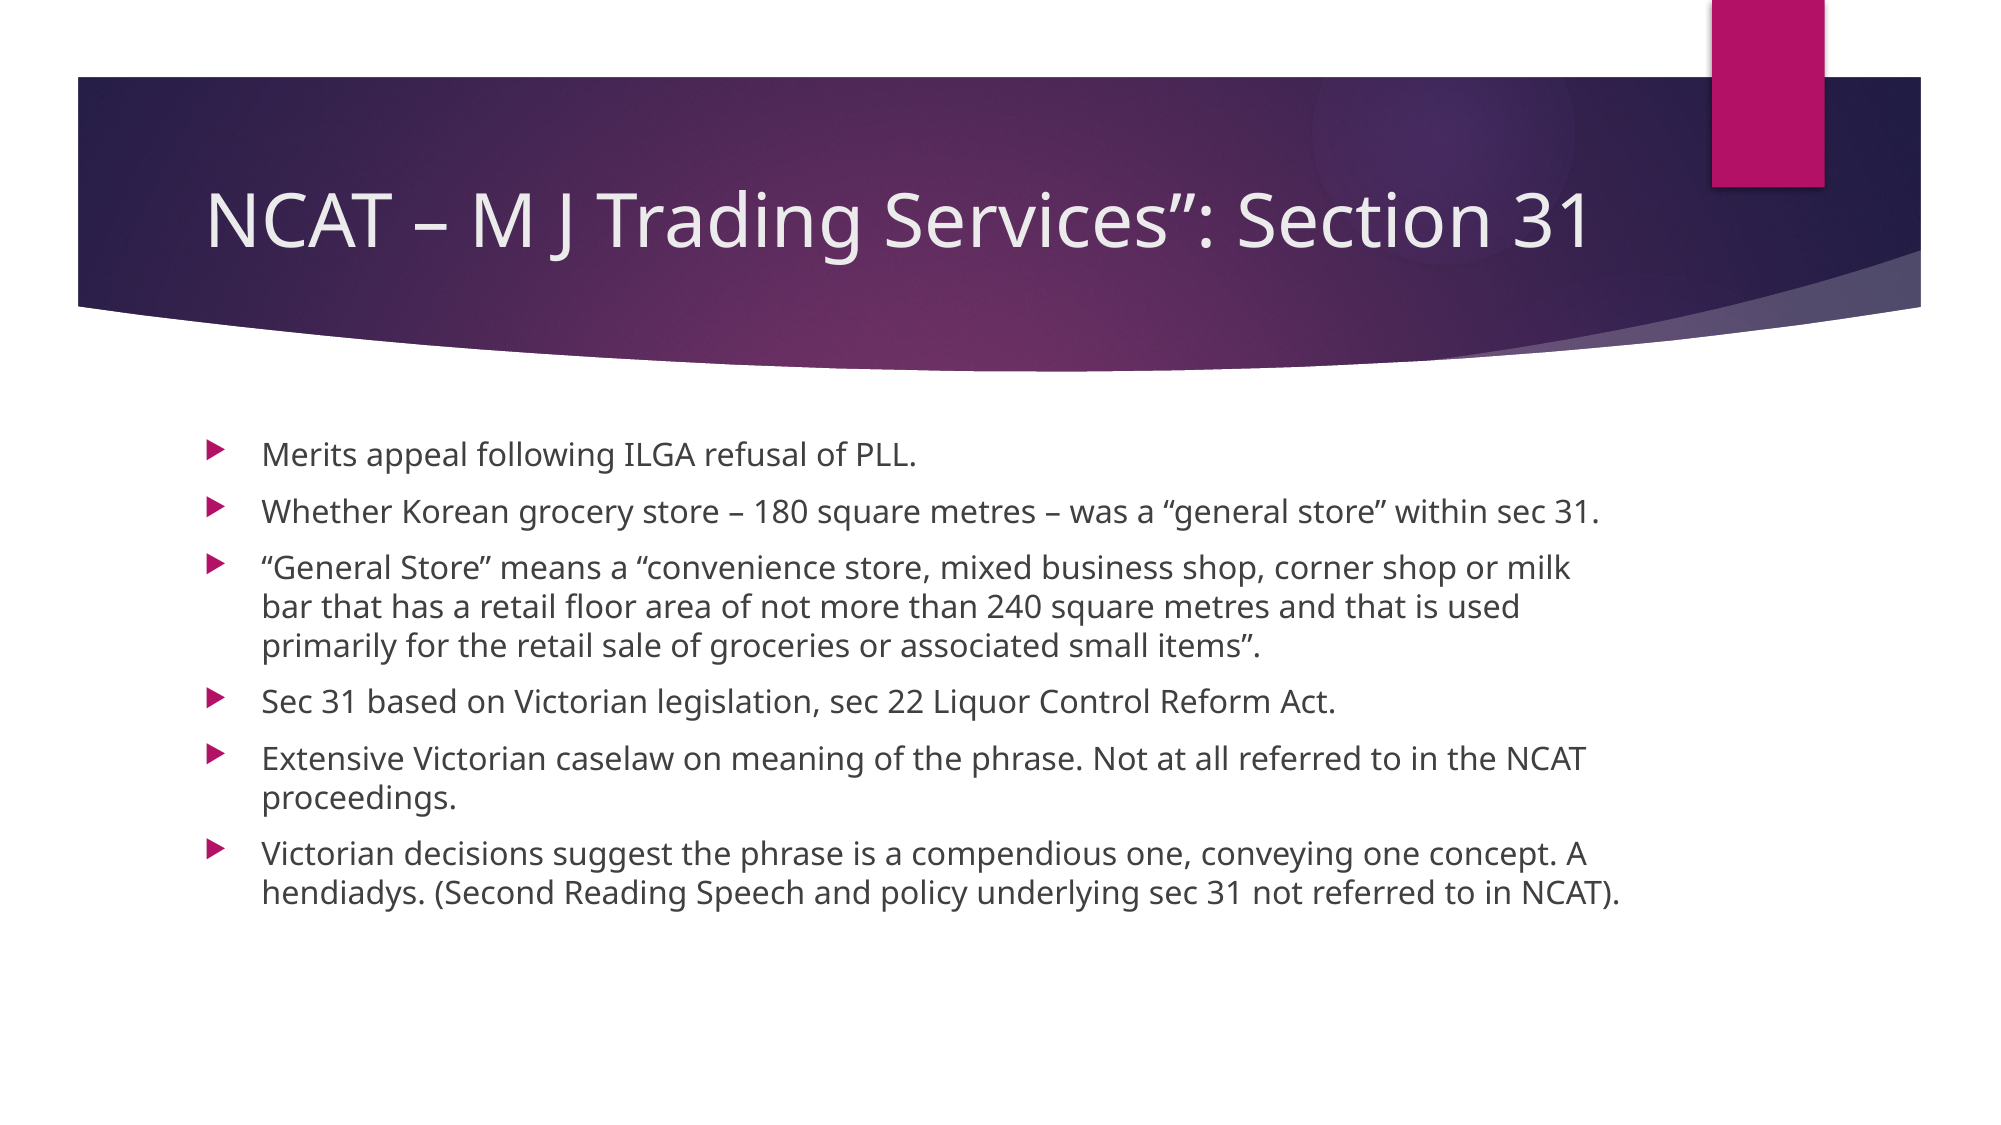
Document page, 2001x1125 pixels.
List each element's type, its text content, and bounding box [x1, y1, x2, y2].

list Merits appeal following ILGA refusal of PLL. Whether Korean grocery store – 180 square metres – was a “general store” within sec 31. “General Store” means a “convenience store, mixed business shop, corner shop or milk bar that has a retail floor area of not more than 240 square metres and that is used primarily for the retail sale of groceries or associated small items”. Sec 31 based on Victorian legislation, sec 22 Liquor Control Reform Act. Extensive Victorian caselaw on meaning of the phrase. Not at all referred to in the NCAT proceedings. Victorian decisions suggest the phrase is a compendious one, conveying one concept. A hendiadys. (Second Reading Speech and policy underlying sec 31 not referred to in NCAT). [189, 427, 1638, 988]
title NCAT – M J Trading Services”: Section 31 [189, 159, 1627, 276]
